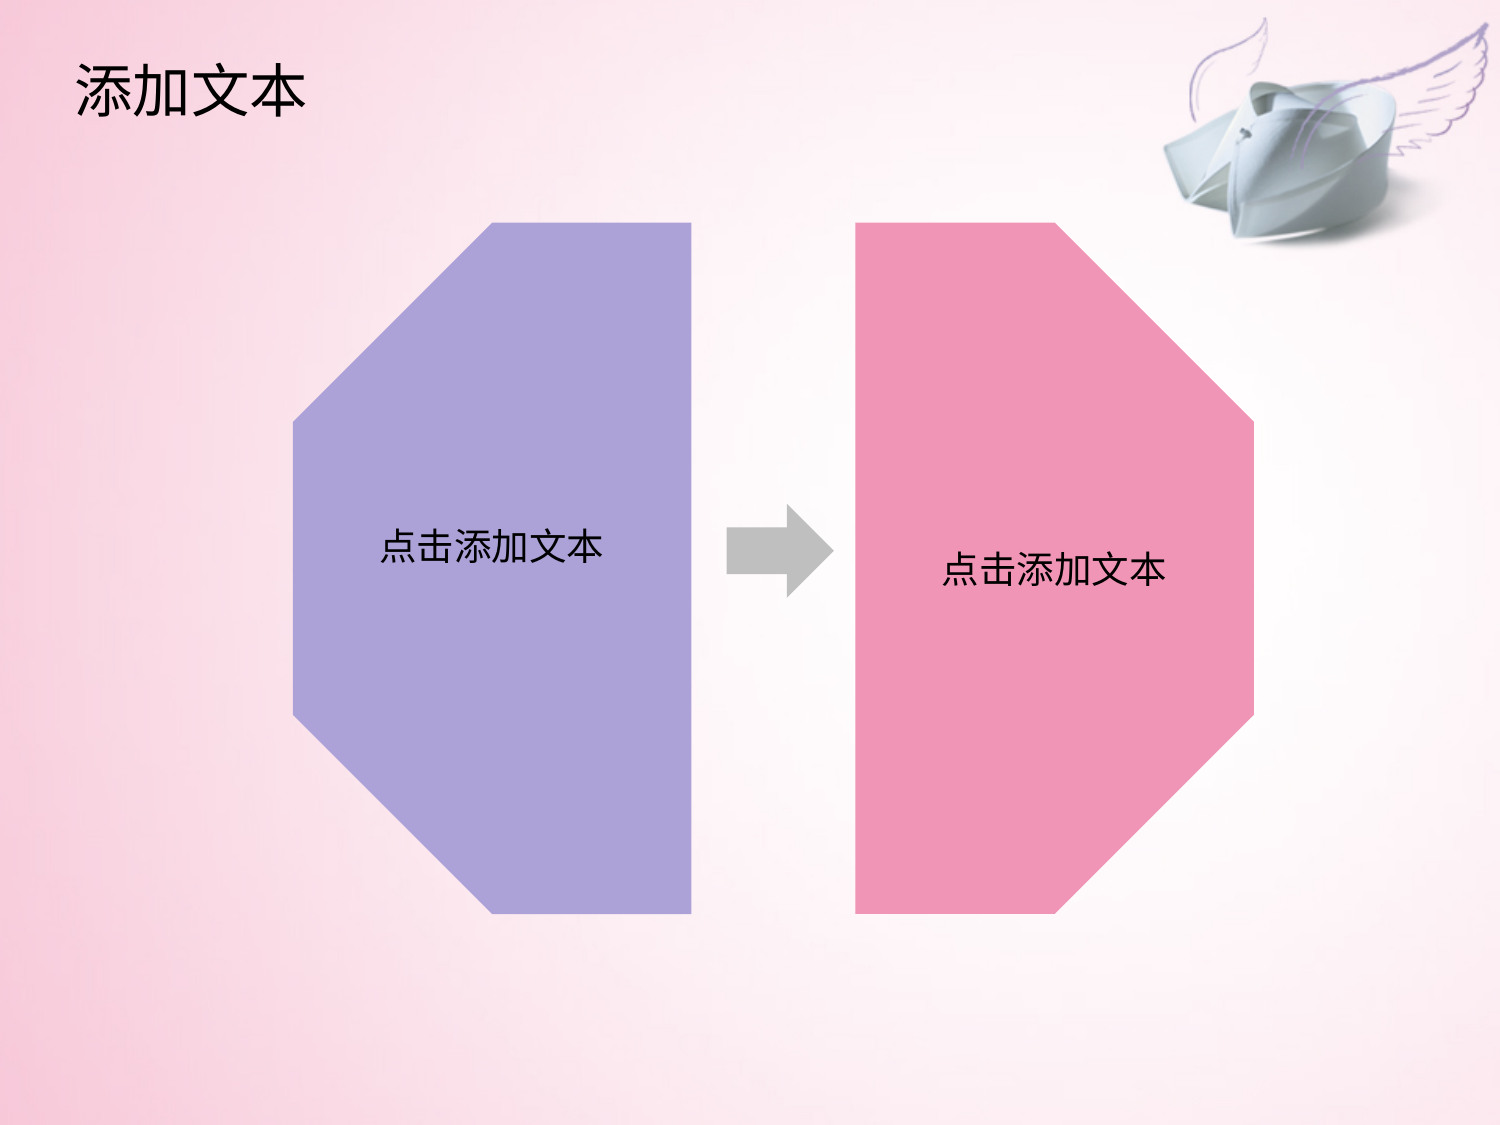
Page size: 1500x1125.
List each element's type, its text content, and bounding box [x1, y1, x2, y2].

text_box [290, 220, 694, 917]
text_box [724, 501, 836, 600]
text_box 点击添加文本 [927, 538, 1182, 599]
text_box 点击添加文本 [364, 515, 620, 576]
picture [0, 0, 1500, 1125]
text_box 添加文本 [60, 46, 323, 132]
text_box [853, 220, 1256, 917]
